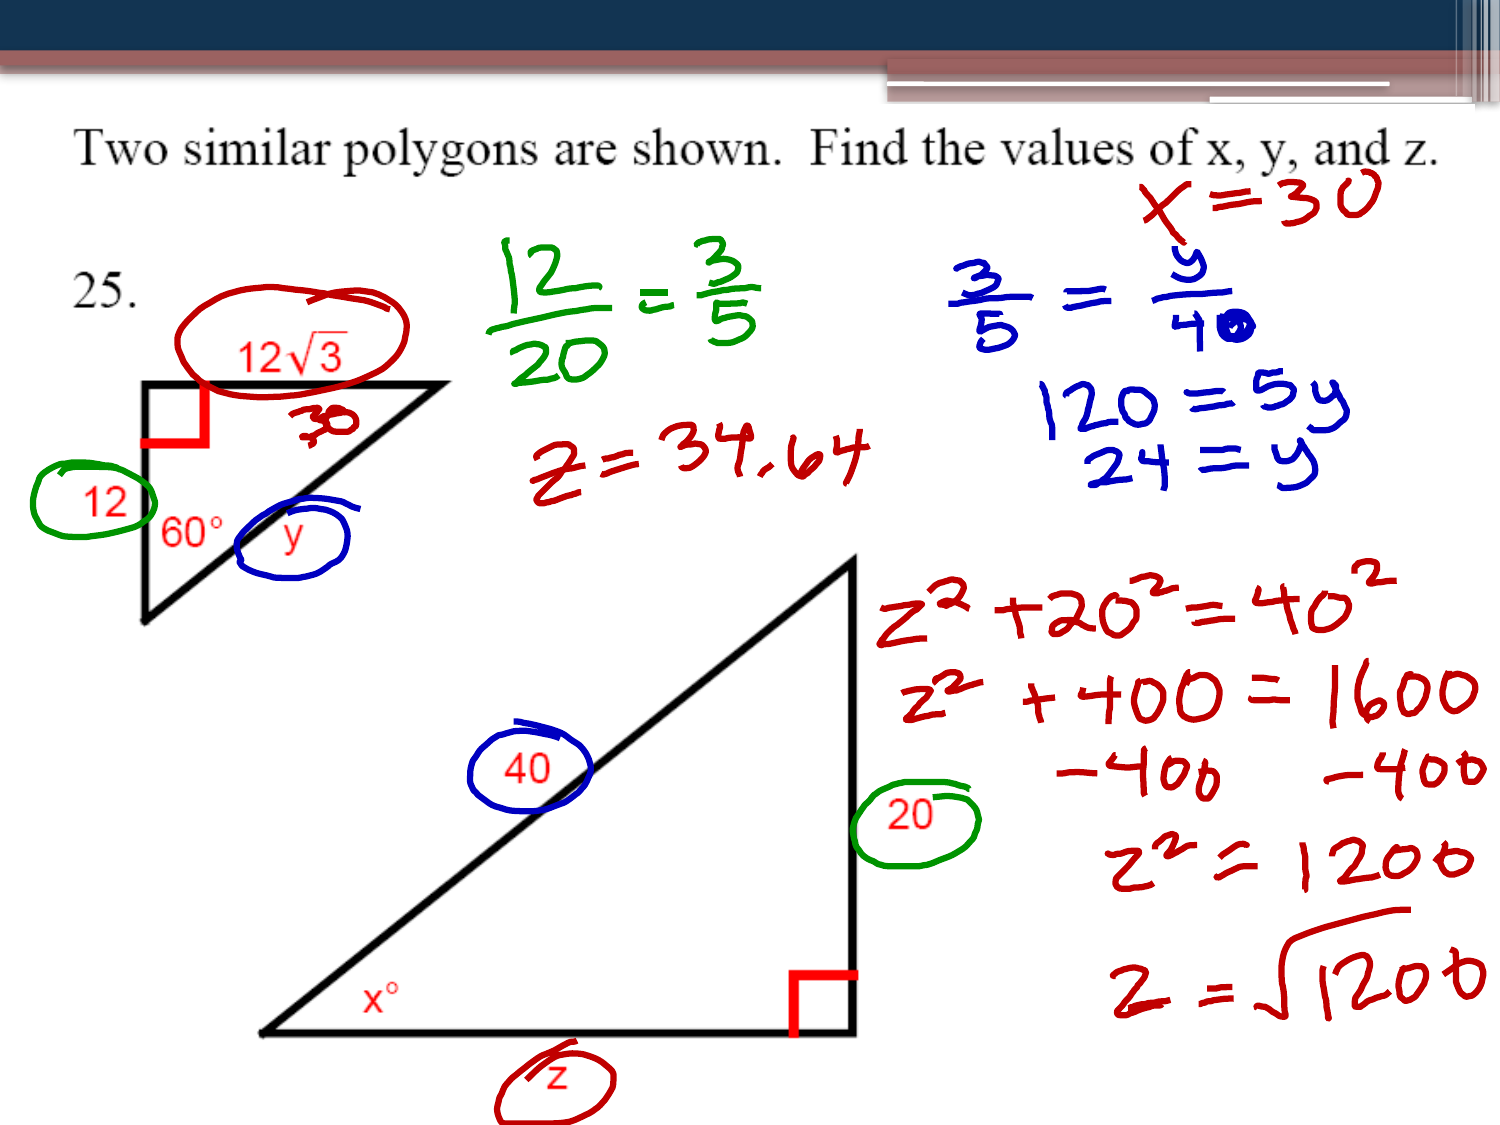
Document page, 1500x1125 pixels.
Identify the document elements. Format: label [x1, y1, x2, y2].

text_box [1479, 962, 1485, 990]
picture [25, 104, 1475, 1125]
text_box [1479, 760, 1485, 780]
